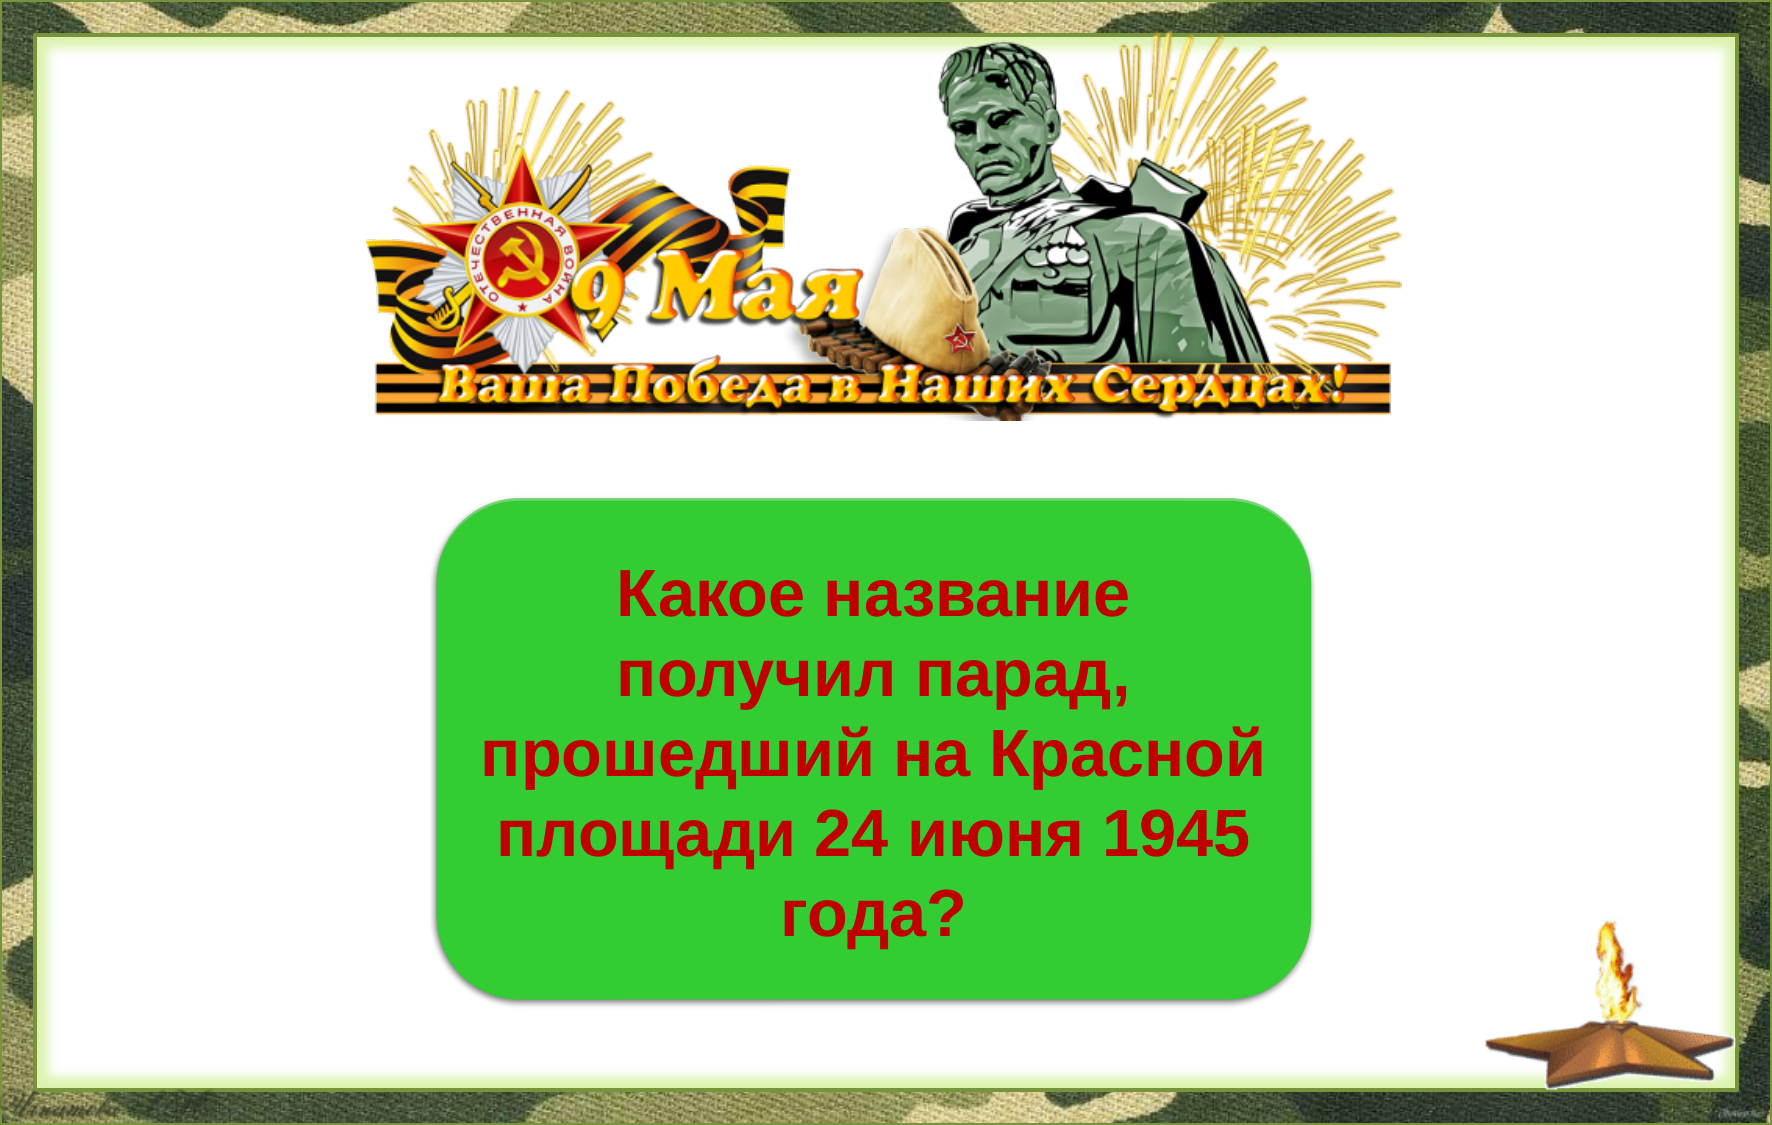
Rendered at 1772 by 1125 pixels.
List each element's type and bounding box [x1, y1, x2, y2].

picture [719, 550, 1300, 945]
text_box [434, 498, 1313, 1002]
picture [2, 2, 1770, 1123]
